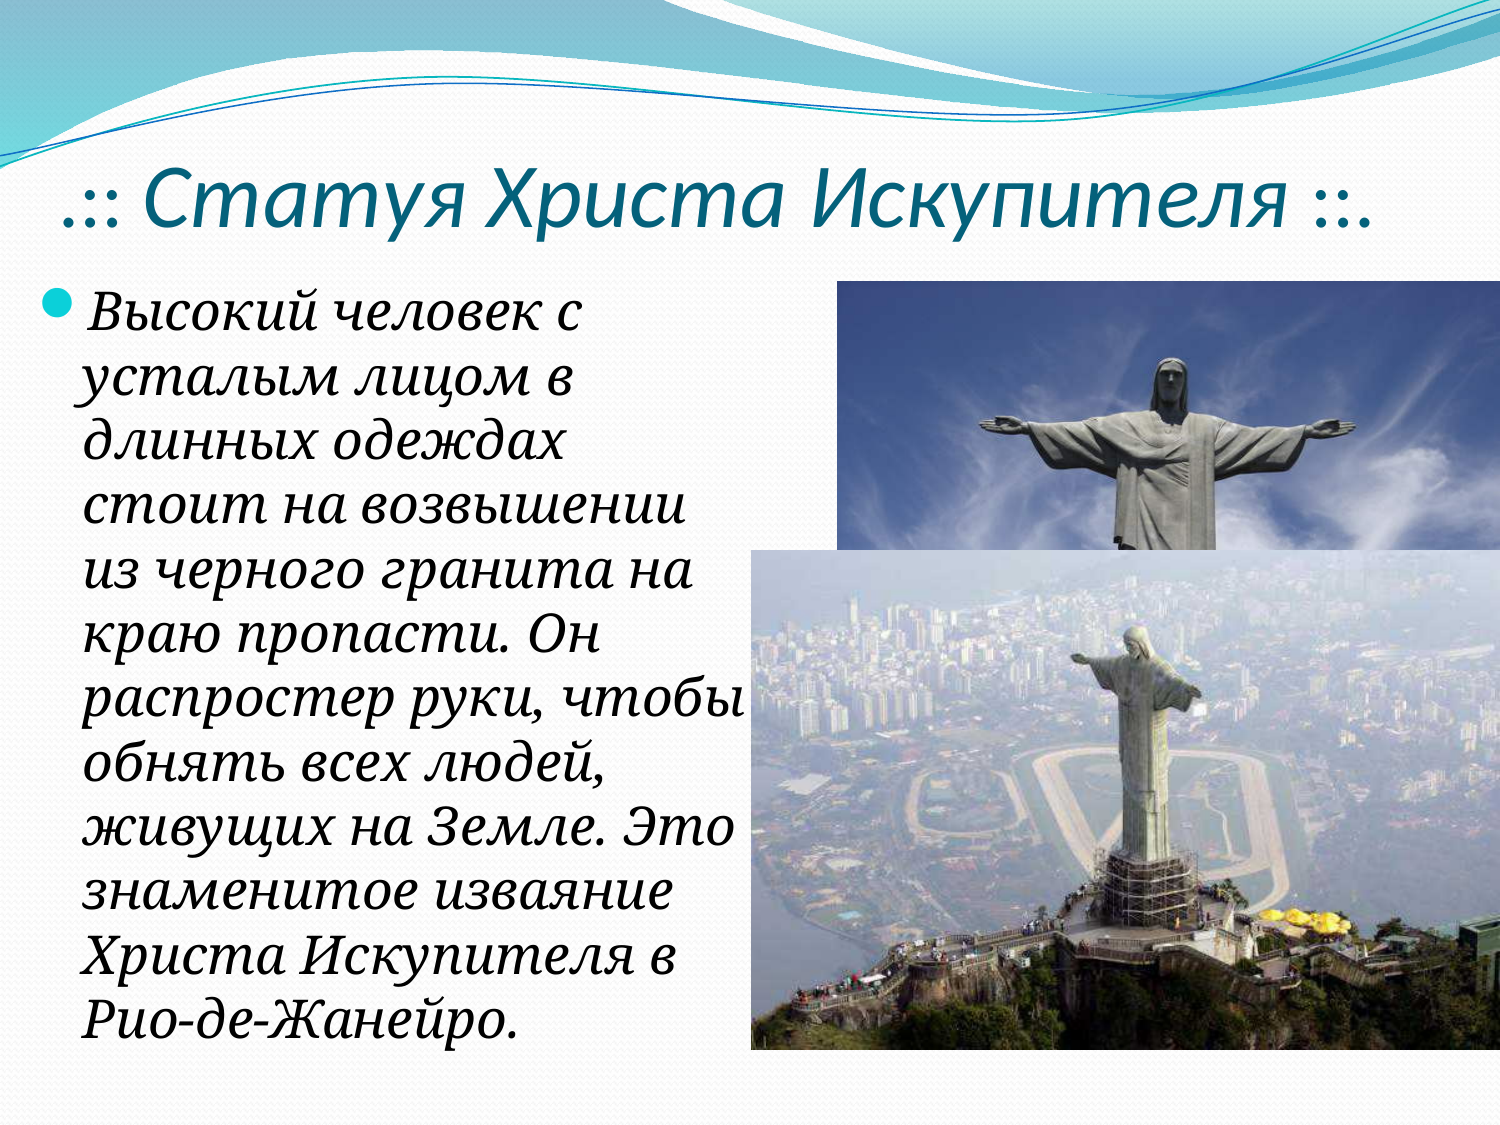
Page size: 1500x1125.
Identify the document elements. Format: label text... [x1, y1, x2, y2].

title .:: Статуя Христа Искупителя ::. [58, 58, 1409, 247]
picture [751, 550, 1500, 1050]
list Высокий человек с усталым лицом в длинных одеждах стоит на возвышении из черного гранита на краю пропасти. Он распростер руки, чтобы обнять всех людей, живущих на Земле. Это знаменитое изваяние Христа Искупителя в Рио-де-Жанейро. [23, 269, 762, 1125]
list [837, 280, 1500, 550]
